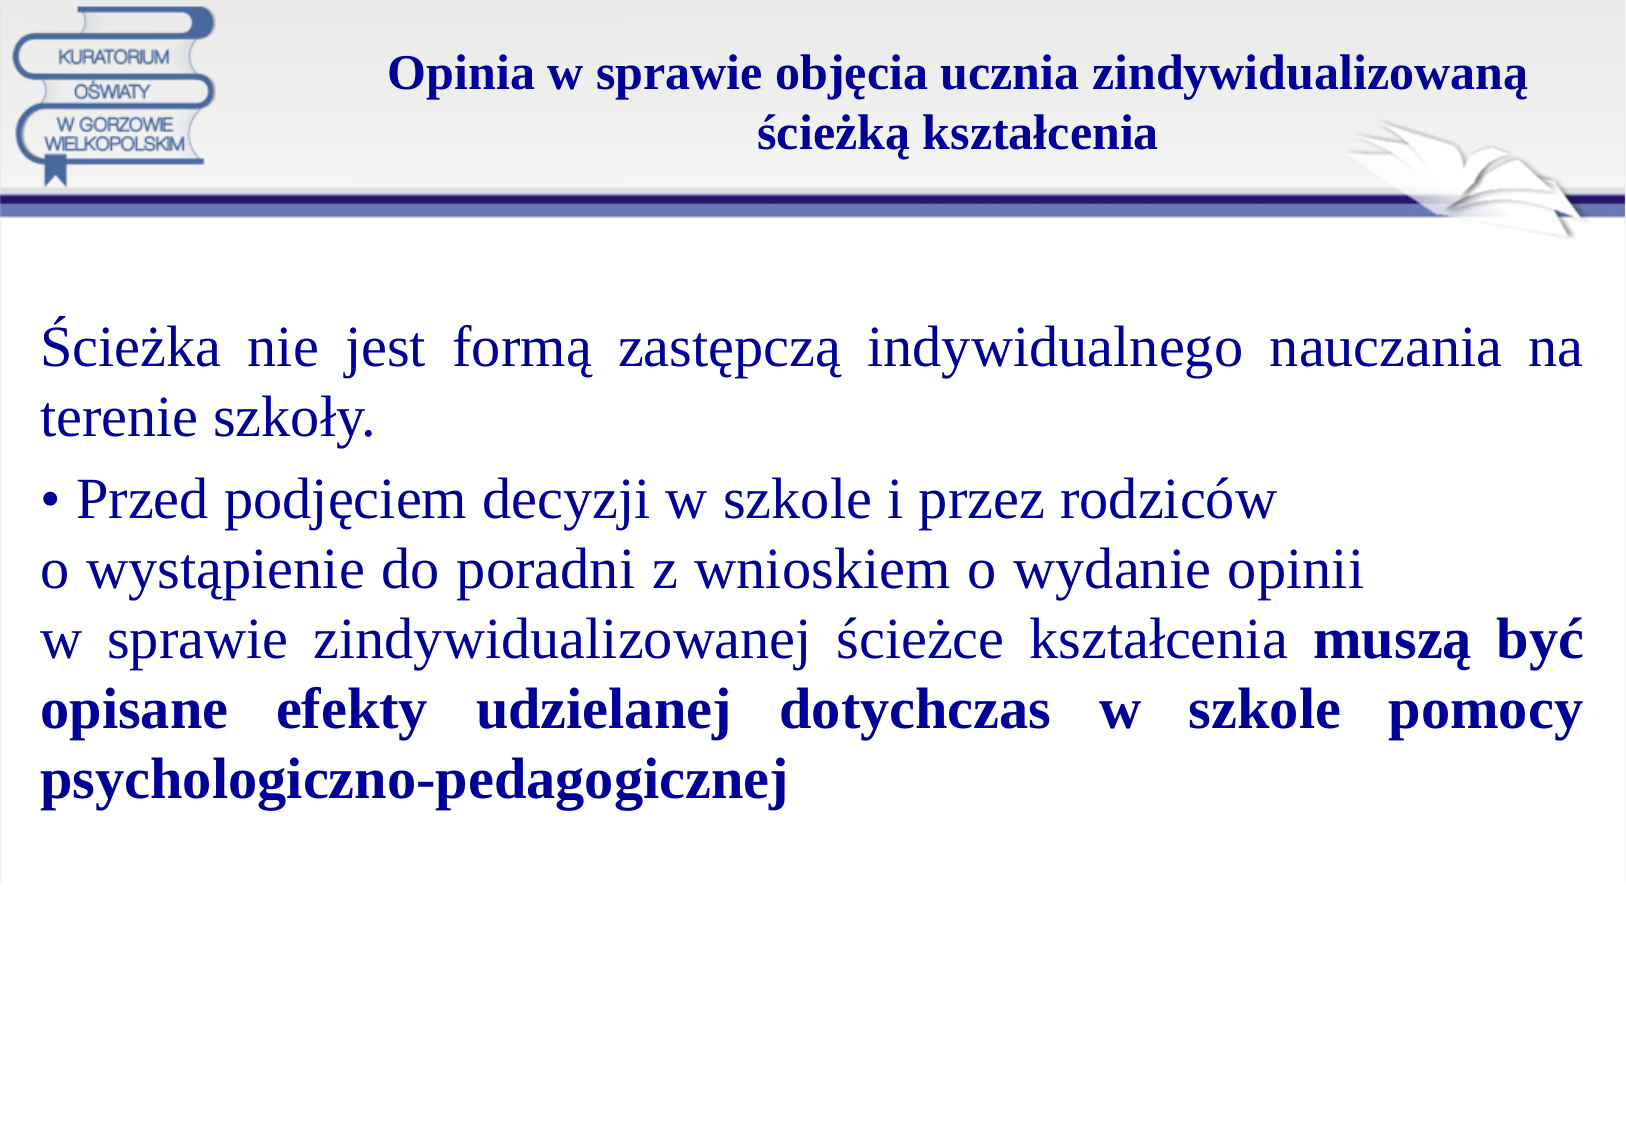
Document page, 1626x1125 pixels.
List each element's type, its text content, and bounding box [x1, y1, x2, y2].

picture [0, 0, 1626, 1125]
list Ścieżka nie jest formą zastępczą indywidualnego nauczania na terenie szkoły. • Przed podjęciem decyzji w szkole i przez rodziców o wystąpienie do poradni z wnioskiem o wydanie opinii w sprawie zindywidualizowanej ścieżce kształcenia muszą być opisane efekty udzielanej dotychczas w szkole pomocy psychologiczno-pedagogicznej [25, 234, 1600, 938]
title Opinia w sprawie objęcia ucznia zindywidualizowaną ścieżką kształcenia [317, 23, 1600, 176]
